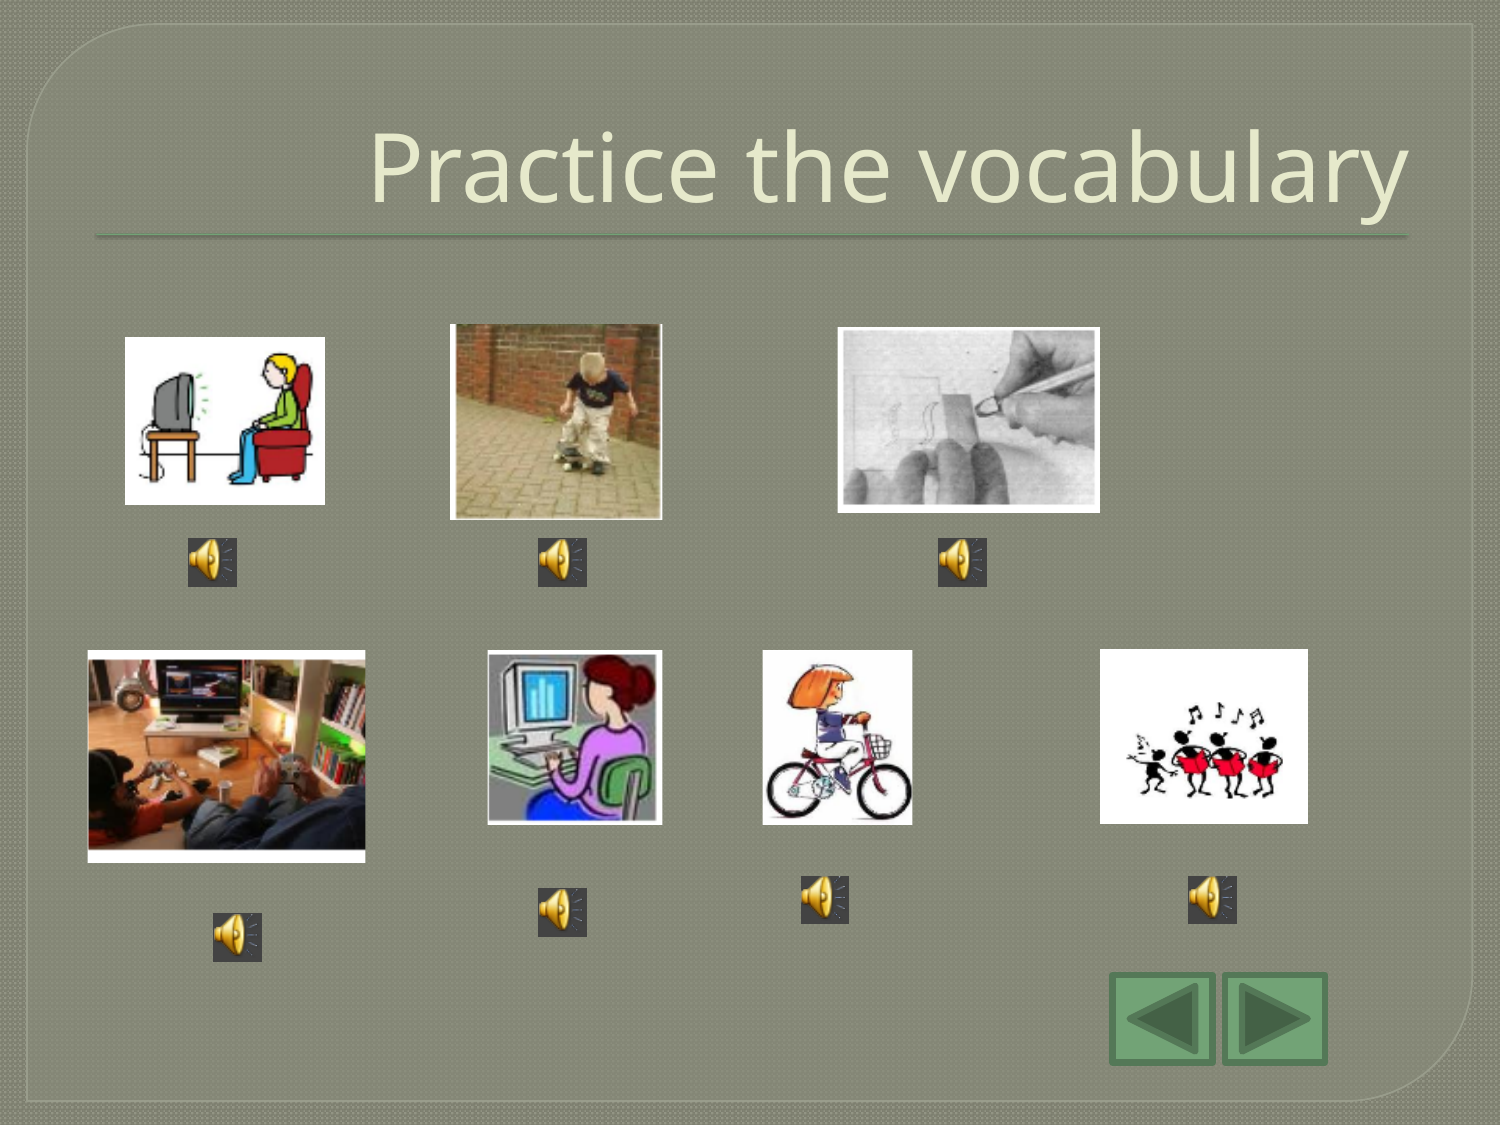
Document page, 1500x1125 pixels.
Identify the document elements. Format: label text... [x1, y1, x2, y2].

text_box [1109, 972, 1216, 1066]
picture [487, 649, 663, 826]
picture [1099, 649, 1309, 824]
picture [537, 887, 588, 938]
picture [1187, 874, 1238, 926]
picture [537, 537, 588, 588]
title Practice the vocabulary [75, 41, 1425, 230]
picture [187, 537, 238, 588]
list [449, 324, 663, 520]
picture [212, 912, 263, 963]
picture [837, 326, 1101, 513]
picture [124, 337, 326, 505]
text_box [1222, 972, 1328, 1066]
picture [937, 537, 988, 588]
picture [799, 874, 851, 926]
picture [87, 649, 366, 863]
picture [762, 649, 913, 826]
